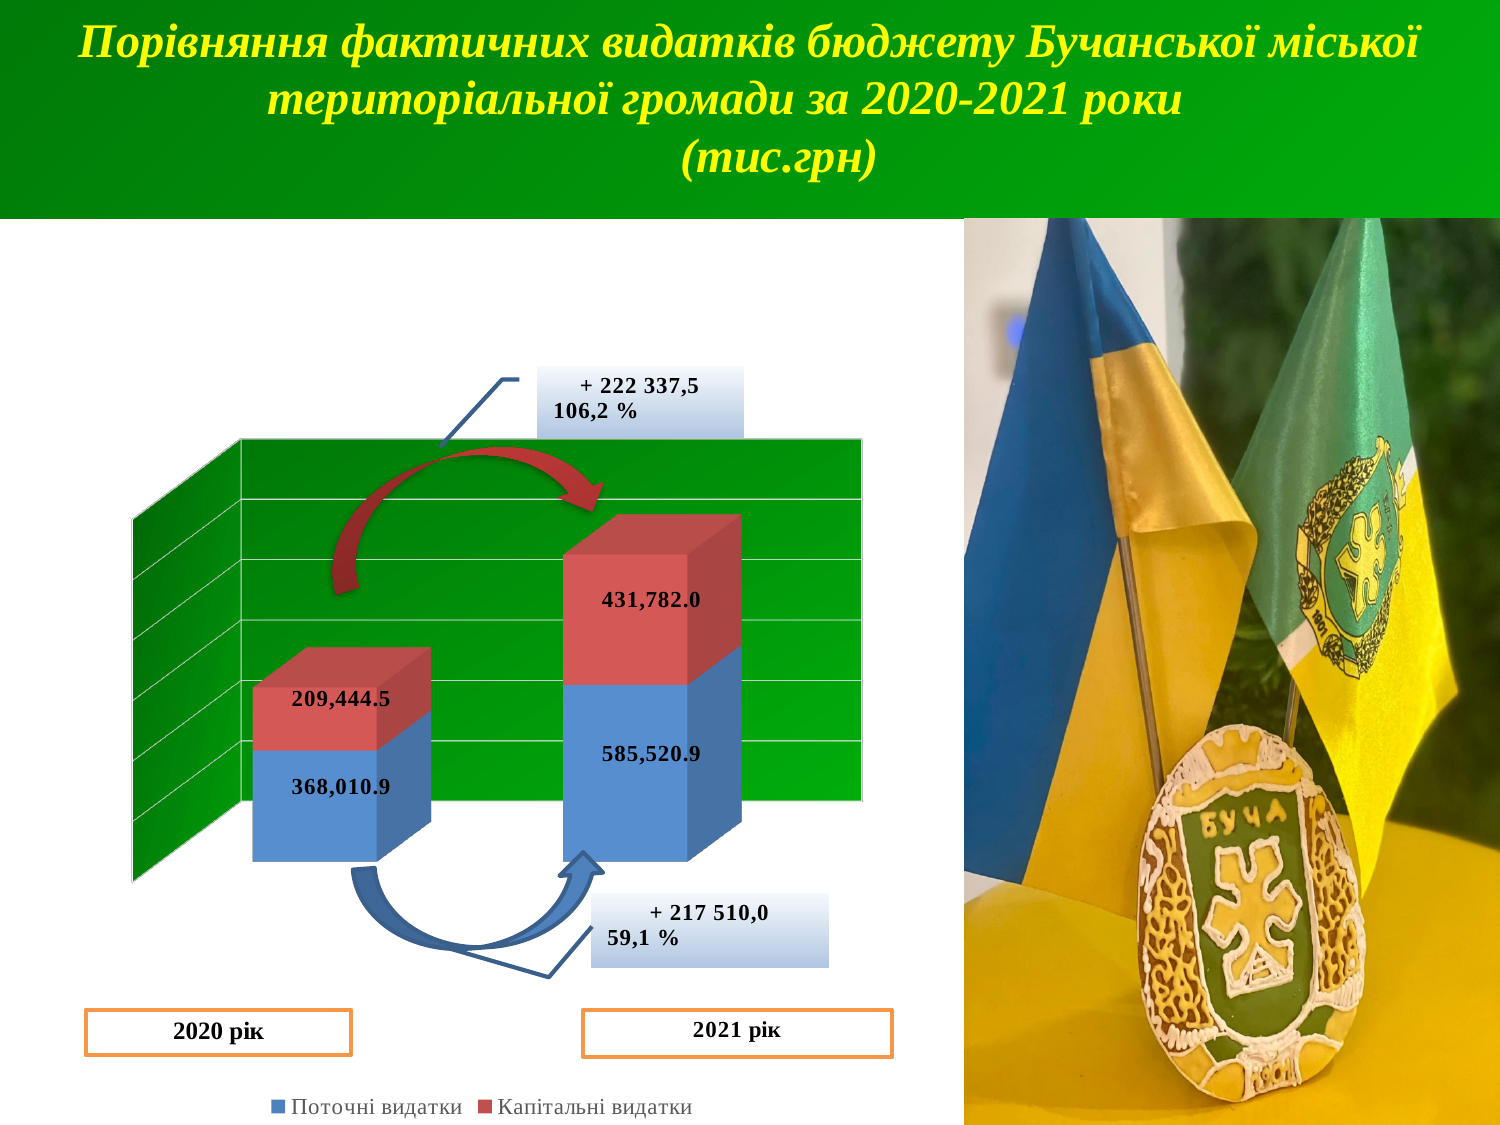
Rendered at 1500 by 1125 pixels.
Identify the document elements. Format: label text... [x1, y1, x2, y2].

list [965, 218, 1500, 1125]
chart [0, 218, 965, 1125]
title Порівняння фактичних видатків бюджету Бучанської міської територіальної громади за 2020-2021 роки (тис.грн) [0, 0, 1500, 218]
